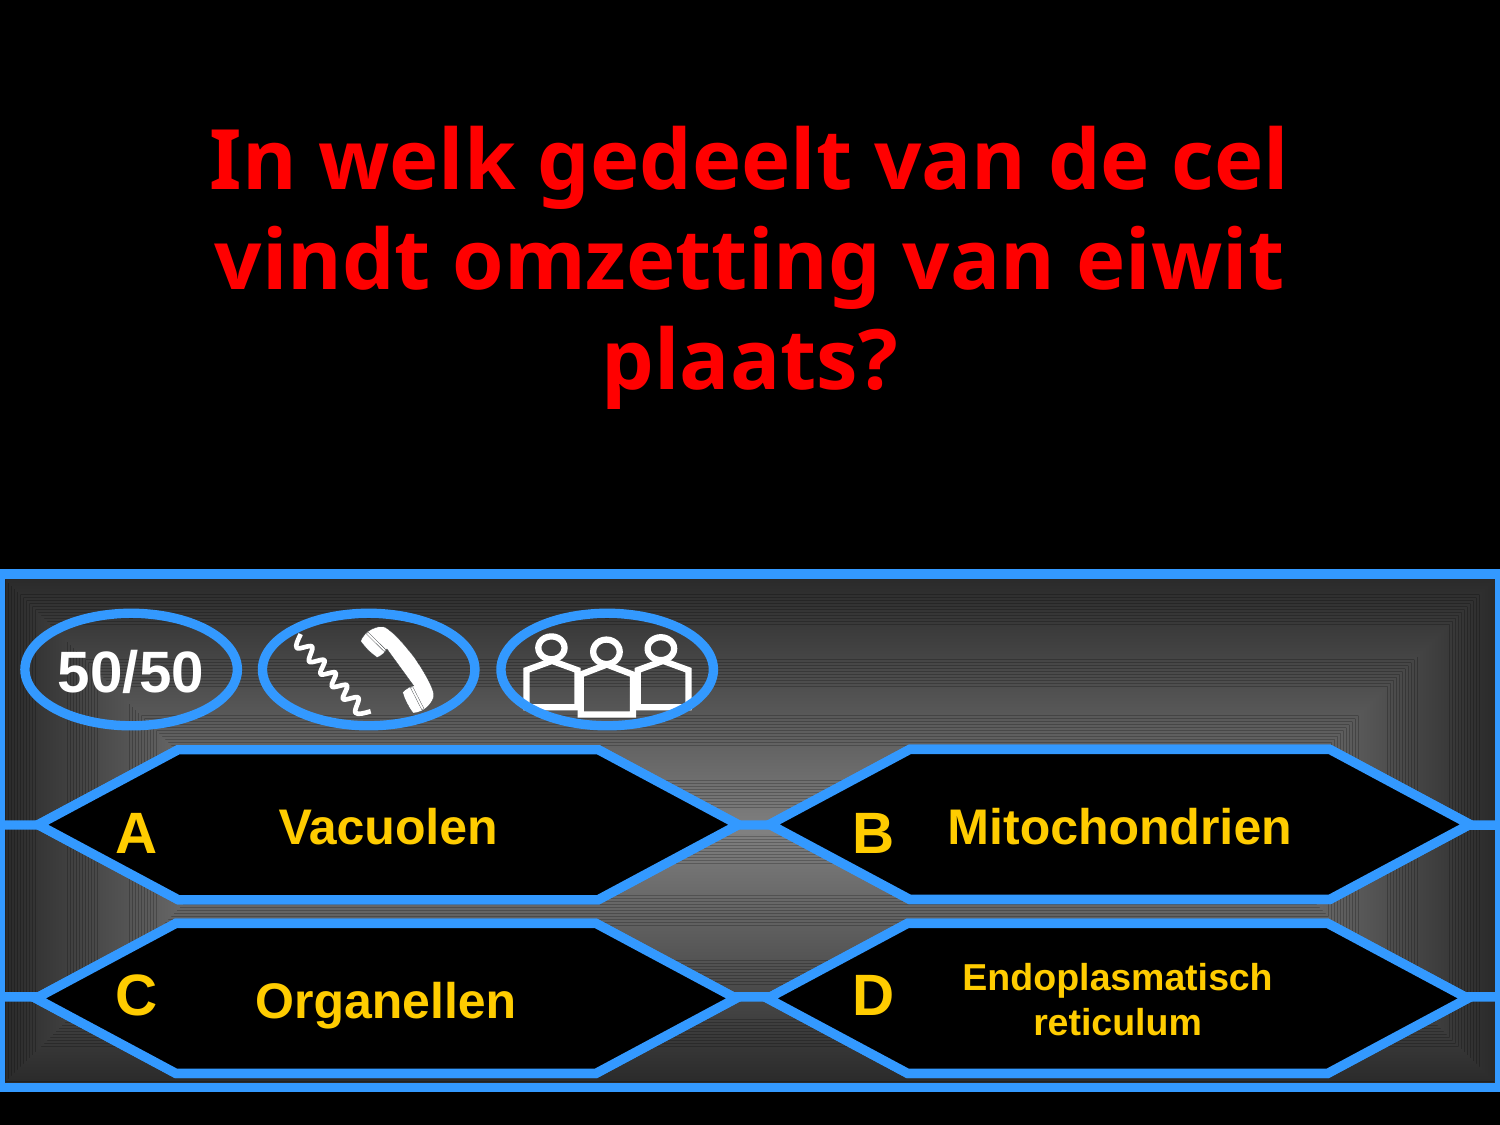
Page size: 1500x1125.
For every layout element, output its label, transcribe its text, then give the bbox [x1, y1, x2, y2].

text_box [324, 624, 435, 730]
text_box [526, 636, 689, 715]
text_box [0, 574, 1500, 1088]
title In welk gedeelt van de cel vindt omzetting van eiwit plaats? [112, 87, 1388, 426]
